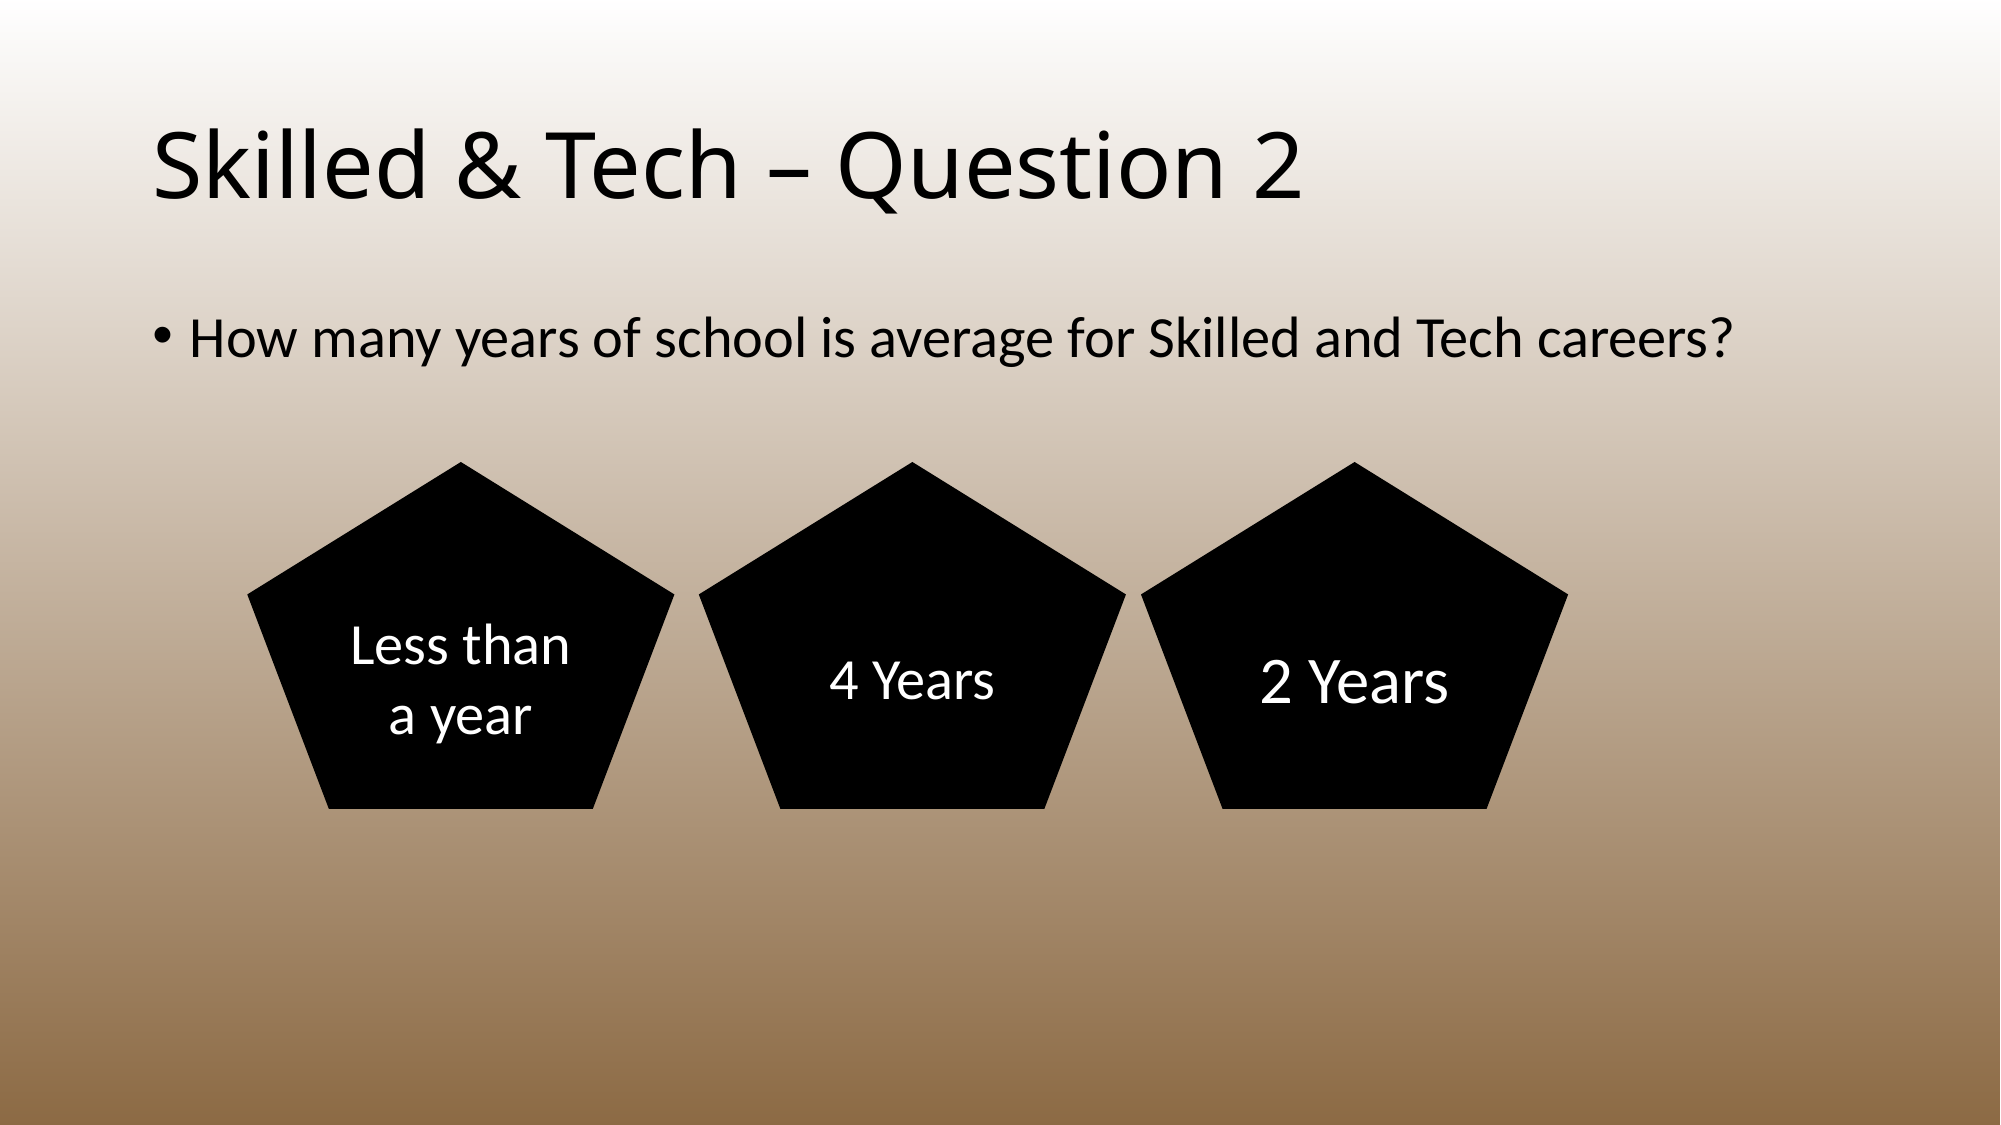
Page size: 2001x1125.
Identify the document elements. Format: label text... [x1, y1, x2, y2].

title Skilled & Tech – Question 2 [137, 59, 1863, 278]
text_box Less than a year [245, 460, 676, 810]
list How many years of school is average for Skilled and Tech careers? [137, 299, 1863, 1014]
text_box 2 Years [1139, 460, 1570, 810]
text_box 4 Years [697, 460, 1128, 810]
